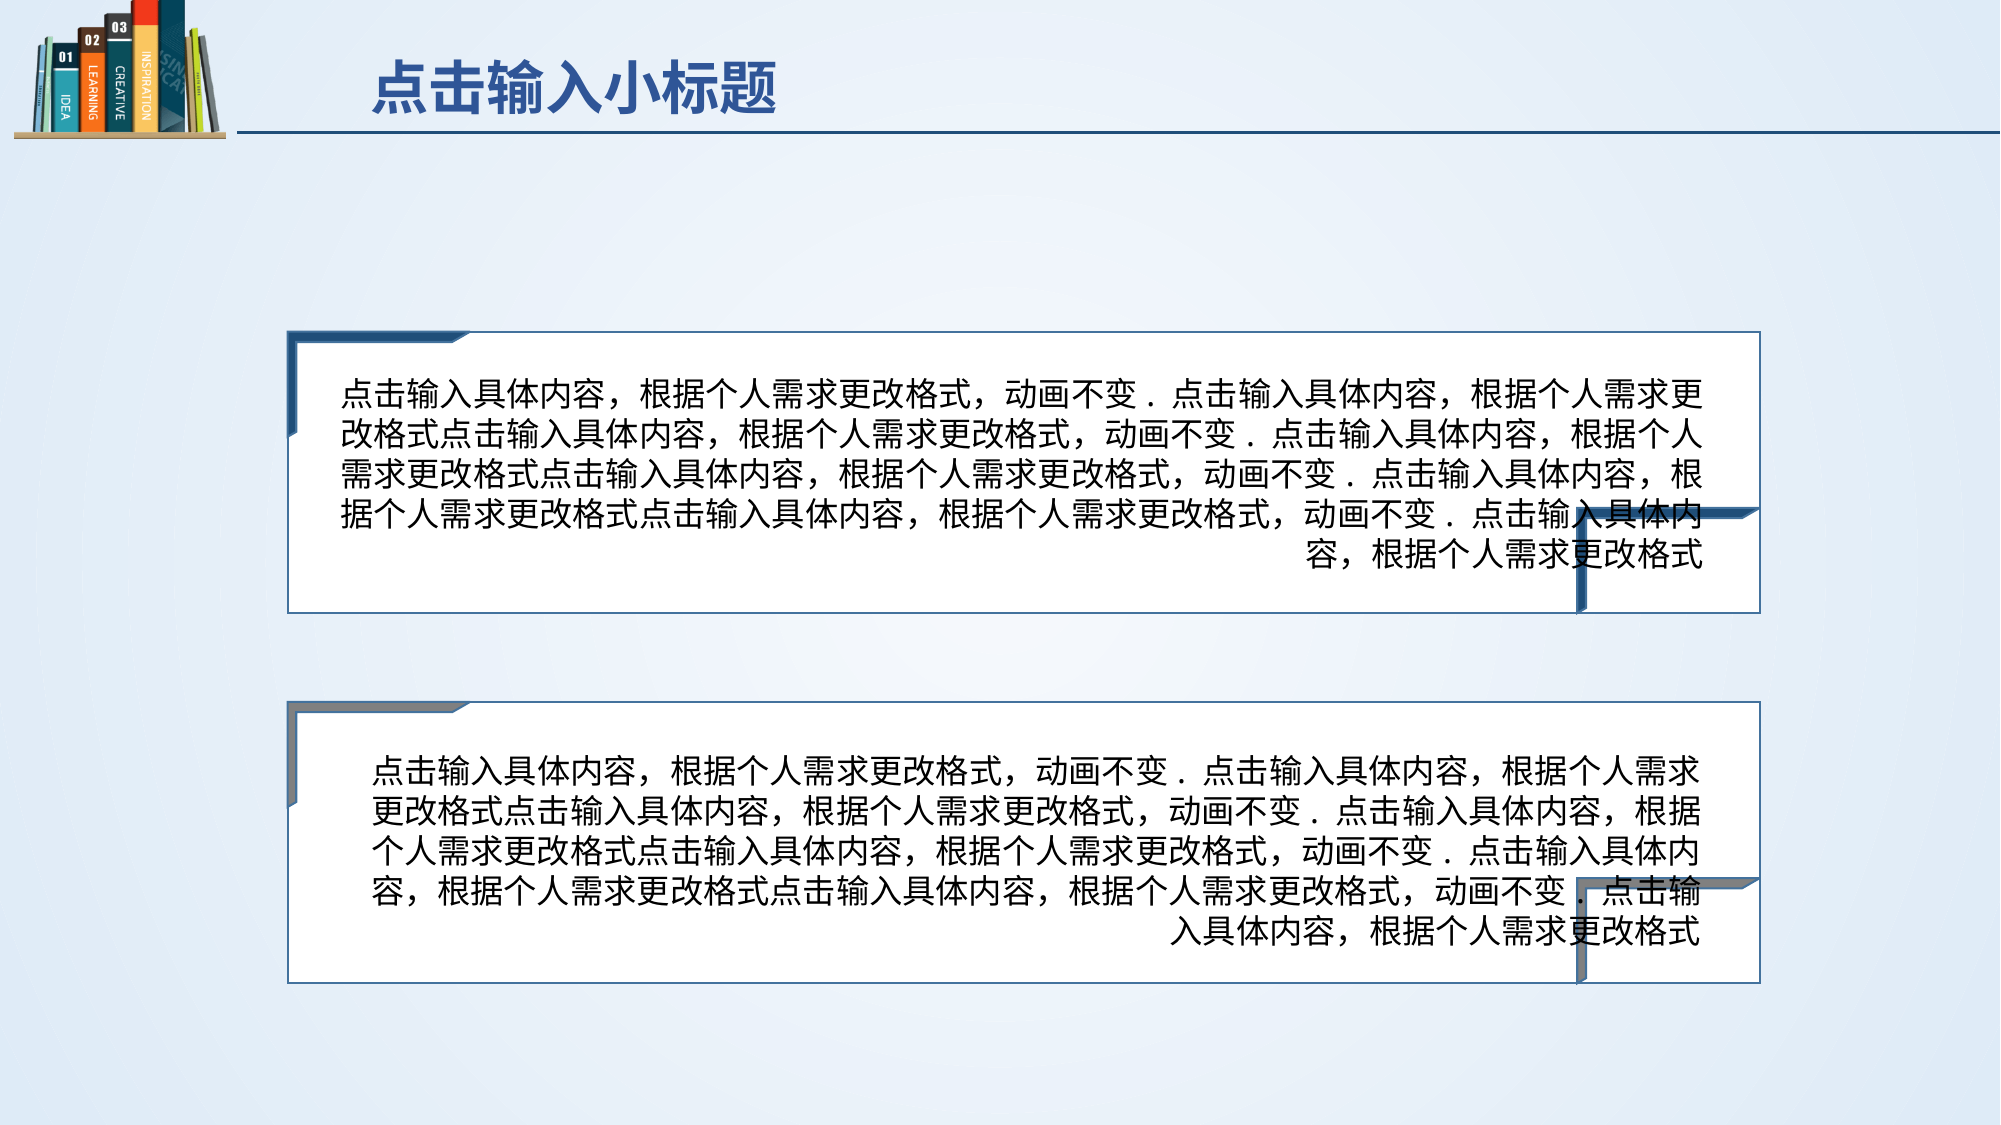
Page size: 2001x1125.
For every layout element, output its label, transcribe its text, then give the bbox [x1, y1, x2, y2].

text_box 点击输入小标题 [355, 43, 812, 129]
picture [14, 0, 226, 139]
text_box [287, 331, 1760, 614]
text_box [287, 701, 1760, 984]
picture [169, 59, 175, 67]
